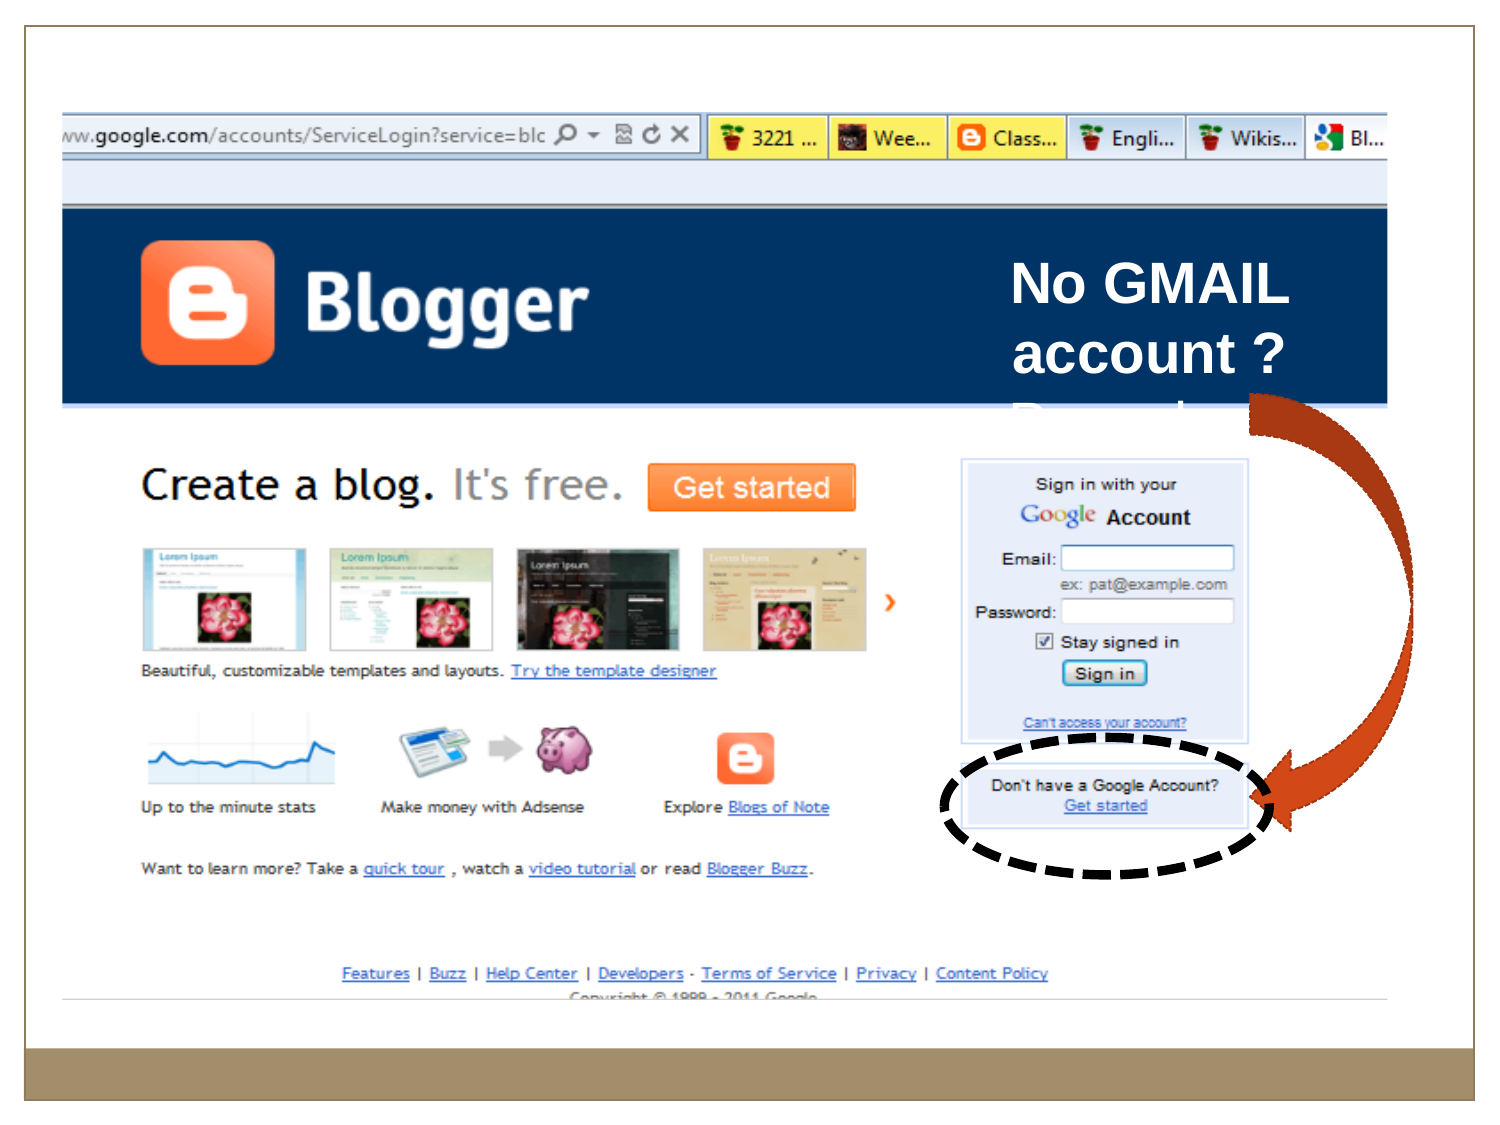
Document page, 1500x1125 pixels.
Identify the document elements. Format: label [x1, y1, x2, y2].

text_box [1408, 547, 1413, 561]
text_box [1410, 562, 1414, 576]
text_box [1403, 525, 1410, 546]
text_box [1393, 492, 1405, 524]
picture [62, 112, 1388, 1001]
text_box [1393, 532, 1408, 574]
text_box [1393, 575, 1414, 717]
